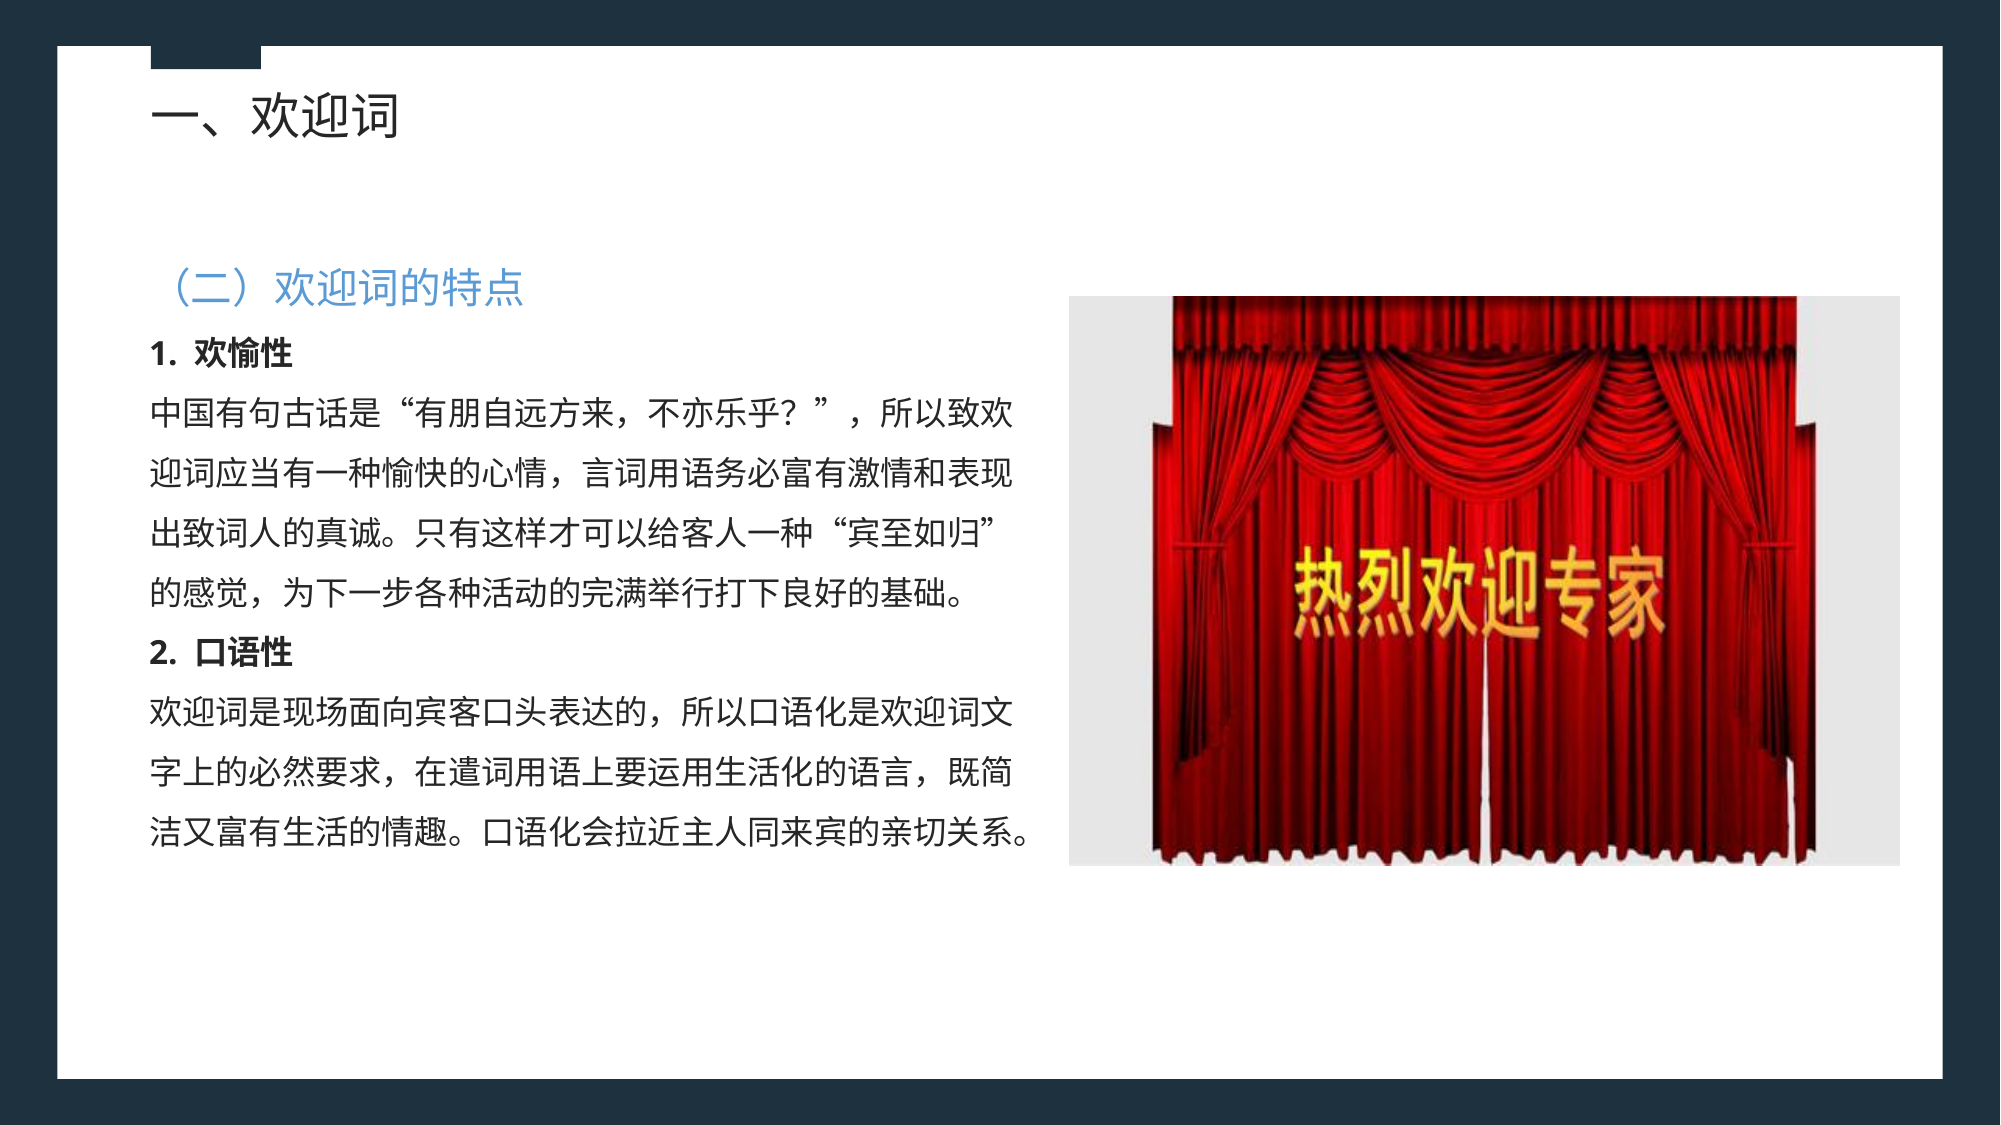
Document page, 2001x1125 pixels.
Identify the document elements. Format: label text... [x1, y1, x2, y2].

text_box 一、欢迎词 [150, 77, 622, 153]
text_box （二）欢迎词的特点 1. 欢愉性 中国有句古话是“有朋自远方来，不亦乐乎？”，所以致欢迎词应当有一种愉快的心情，言词用语务必富有激情和表现出致词人的真诚。只有这样才可以给客人一种“宾至如归”的感觉，为下一步各种活动的完满举行打下良好的基础。 2. 口语性 欢迎词是现场面向宾客口头表达的，所以口语化是欢迎词文字上的必然要求，在遣词用语上要运用生活化的语言，既简洁又富有生活的情趣。口语化会拉近主人同来宾的亲切关系。 [134, 229, 1051, 859]
picture [1069, 296, 1900, 866]
